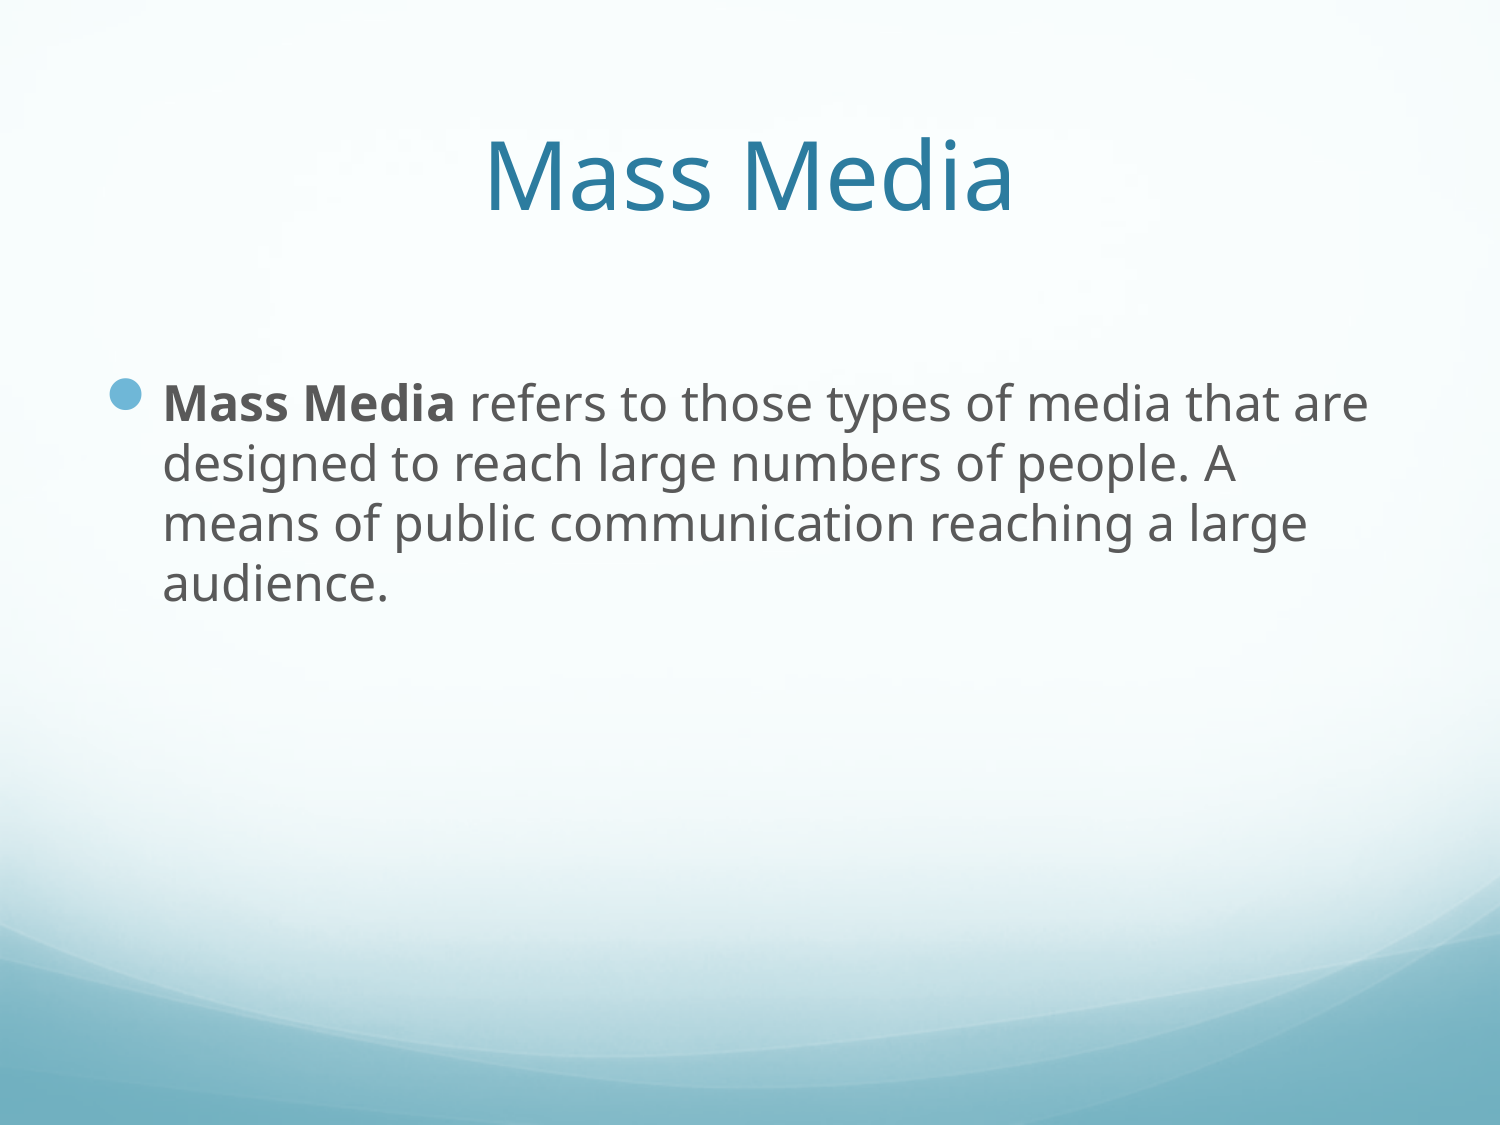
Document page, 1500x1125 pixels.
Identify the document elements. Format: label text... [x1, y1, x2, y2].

title Mass Media [90, 17, 1410, 237]
list Mass Media refers to those types of media that are designed to reach large numbers of people. A means of public communication reaching a large audience. [90, 262, 1410, 975]
